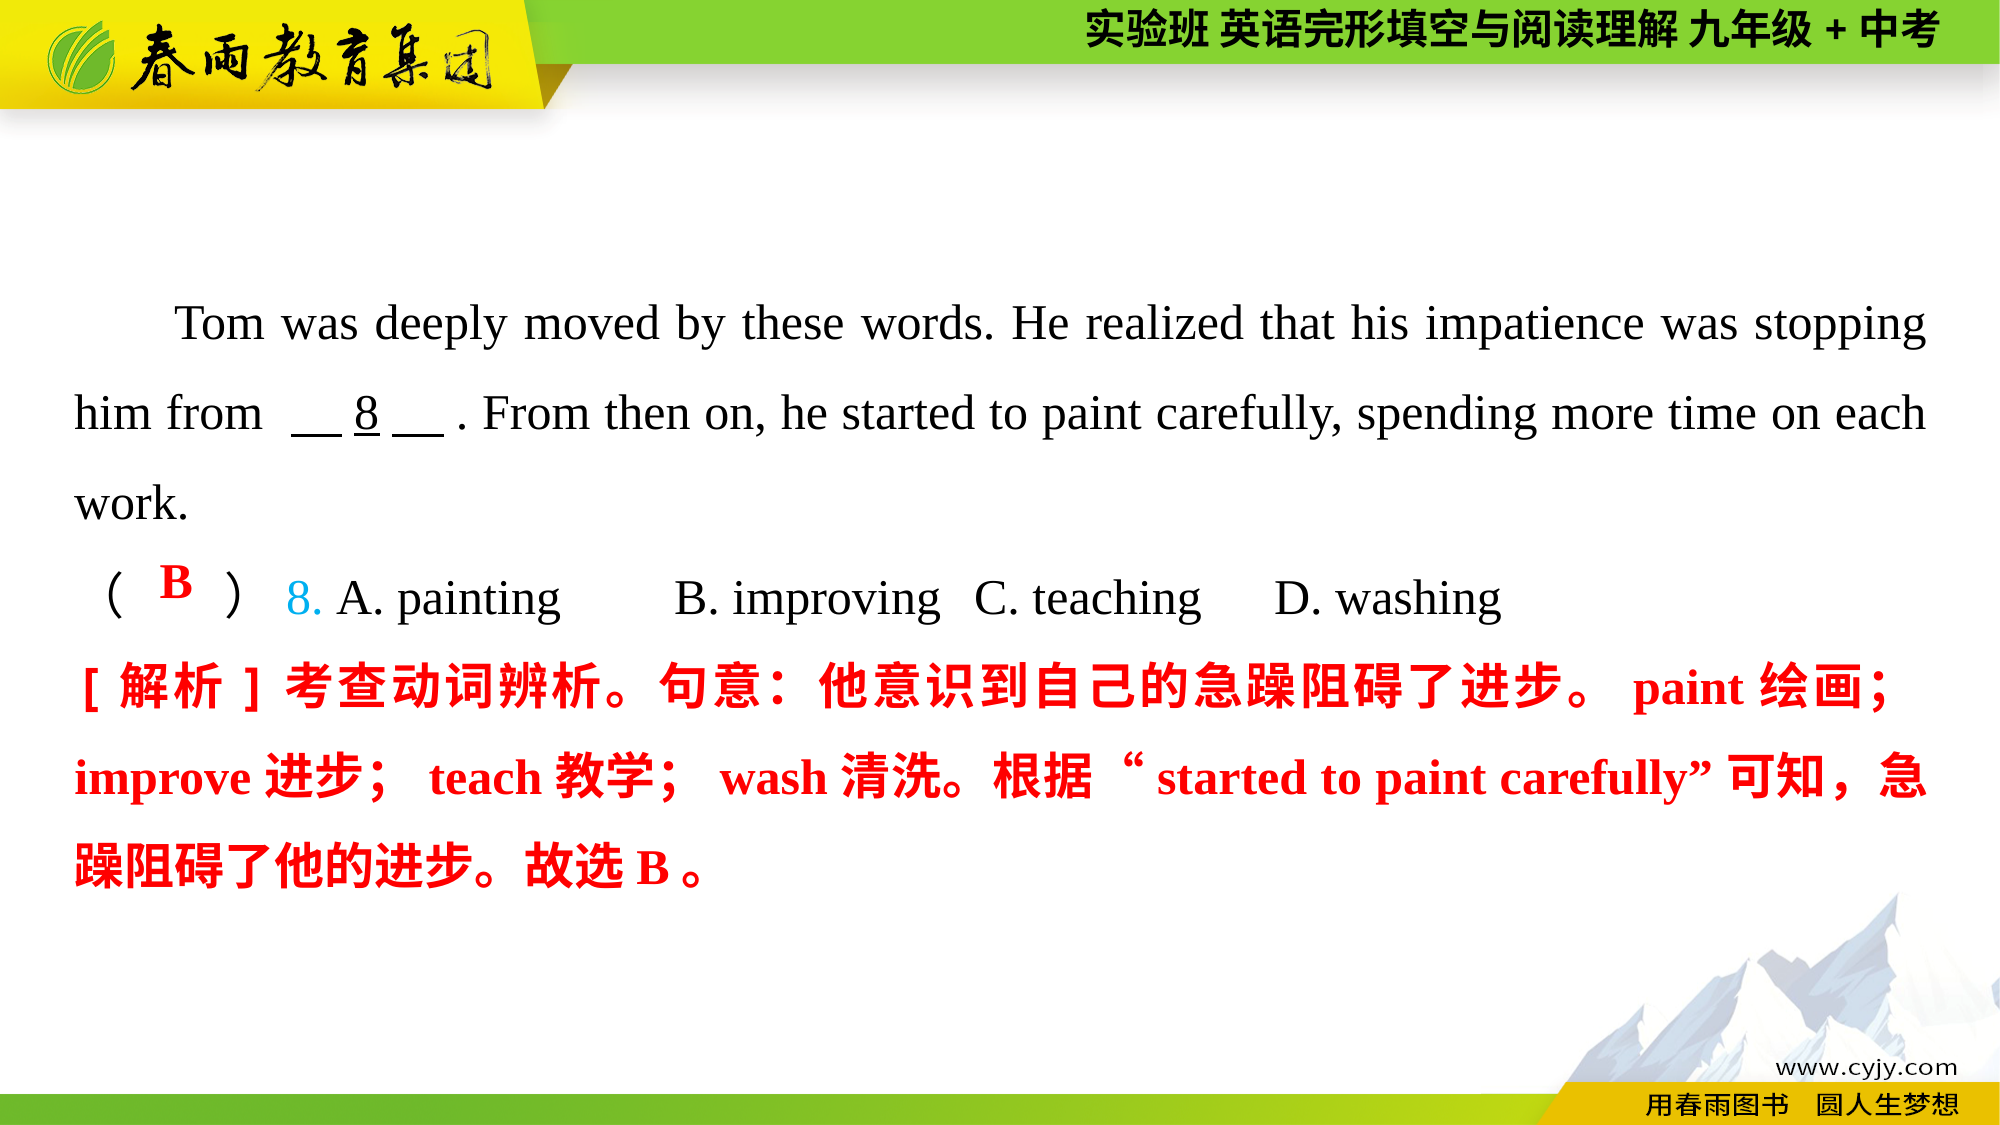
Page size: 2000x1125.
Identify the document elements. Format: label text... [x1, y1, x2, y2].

text_box [解析]考查动词辨析。句意：他意识到自己的急躁阻碍了进步。paint绘画；improve进步；teach教学；wash清洗。根据“started to paint carefully”可知，急躁阻碍了他的进步。故选B。 [59, 632, 1944, 902]
text_box B [144, 541, 208, 617]
list Tom was deeply moved by these words. He realized that his impatience was stopping him from 8 . From then on, he started to paint carefully, spending more time on each work. [59, 252, 1944, 540]
text_box （ ）8. A. painting B. improving C. teaching D. washing [59, 540, 1944, 632]
picture [0, 0, 2000, 1125]
